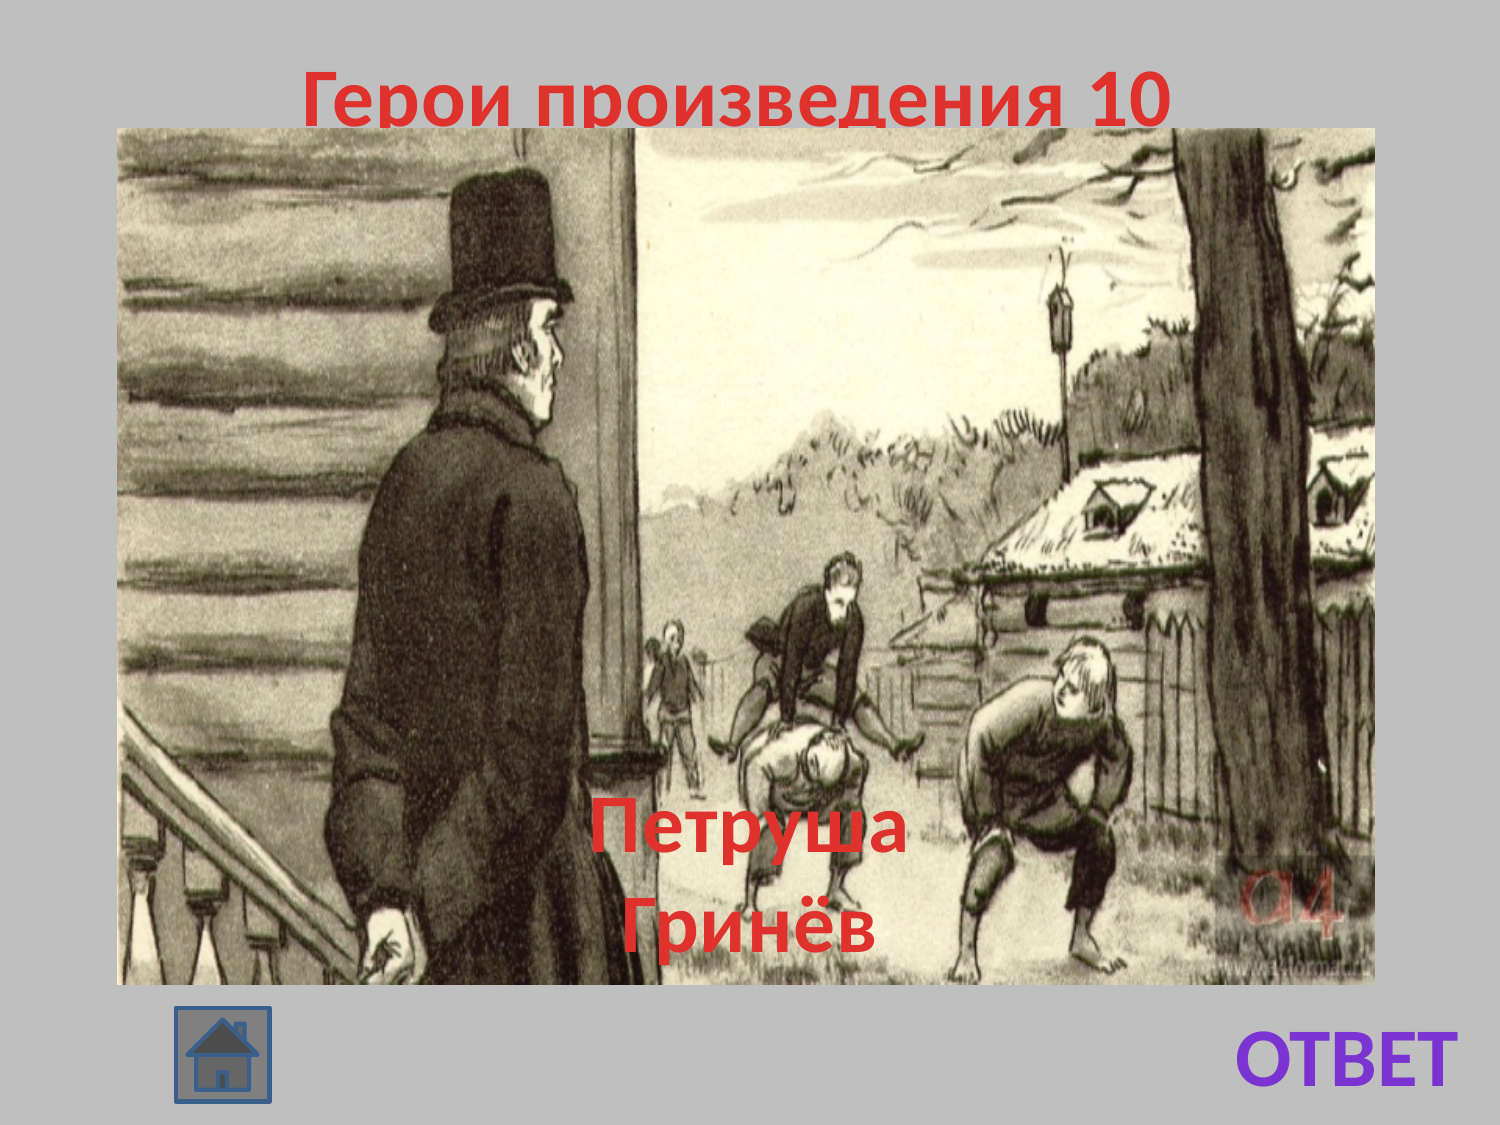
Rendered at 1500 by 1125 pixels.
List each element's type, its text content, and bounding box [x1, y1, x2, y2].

text_box [174, 1006, 272, 1104]
text_box Герои произведения 10 [257, 35, 1219, 127]
text_box ответ [1219, 996, 1474, 1112]
picture [116, 128, 1376, 985]
